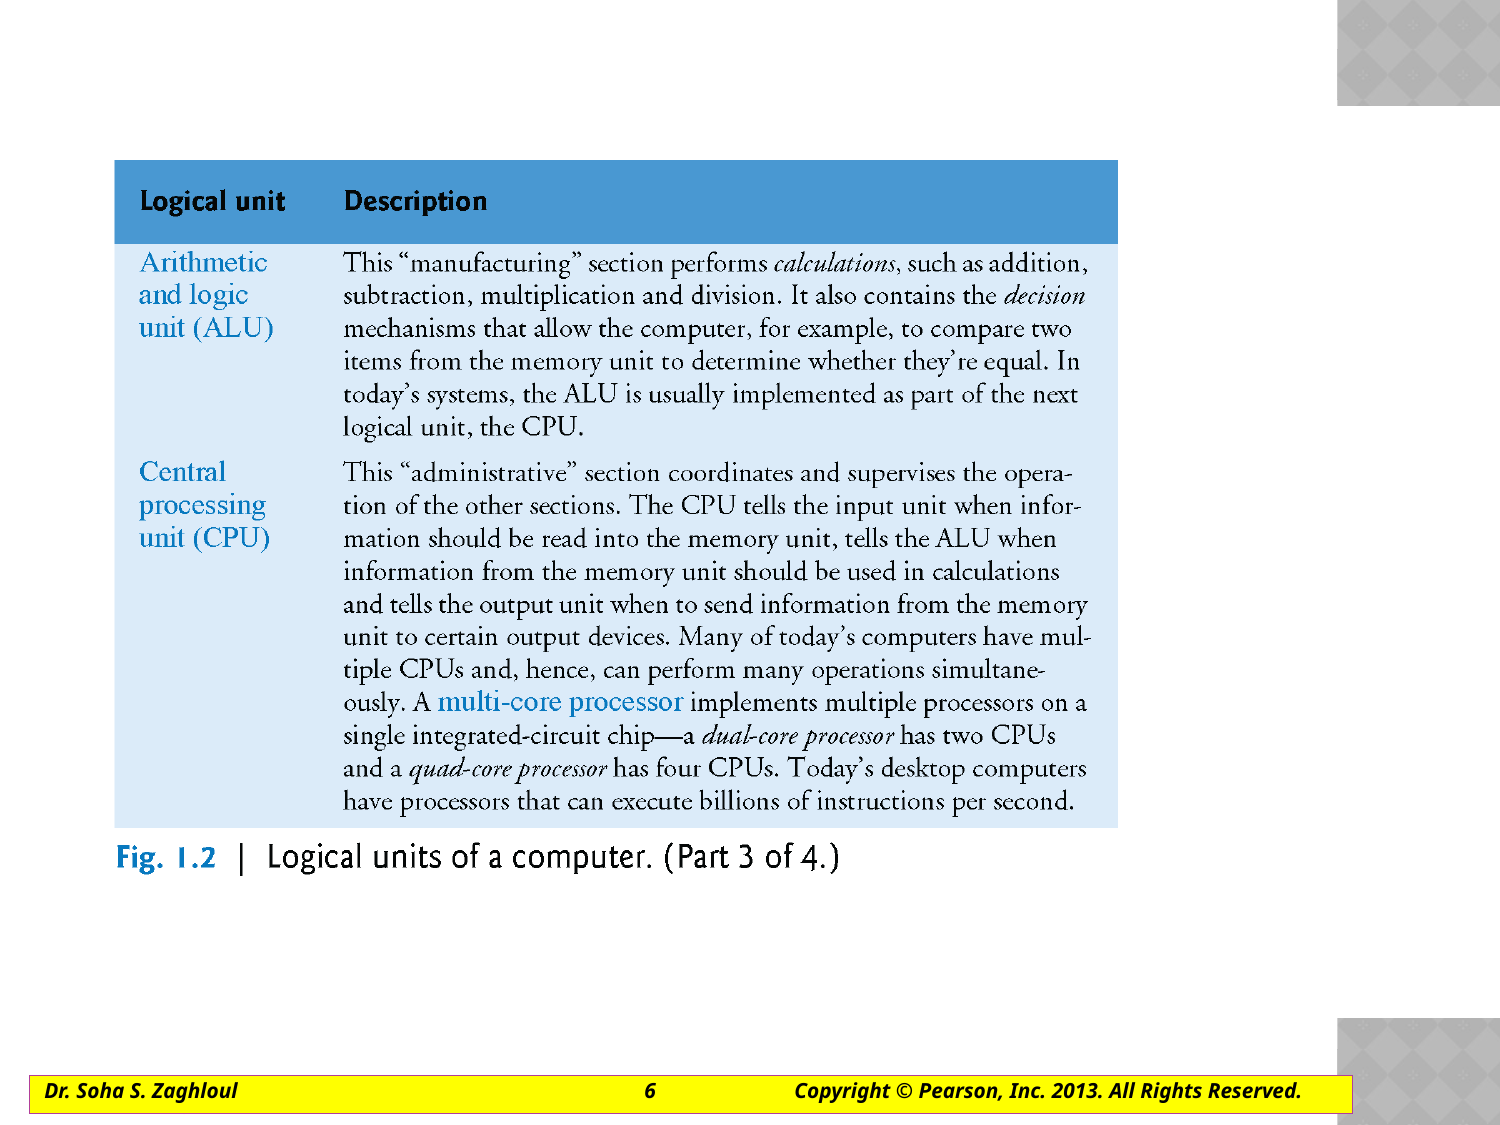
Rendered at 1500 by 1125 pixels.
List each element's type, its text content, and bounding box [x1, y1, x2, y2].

text_box Dr. Soha S. Zaghloul 6 Copyright © Pearson, Inc. 2013. All Rights Reserved. [29, 1075, 1353, 1114]
picture [0, 106, 1500, 1019]
